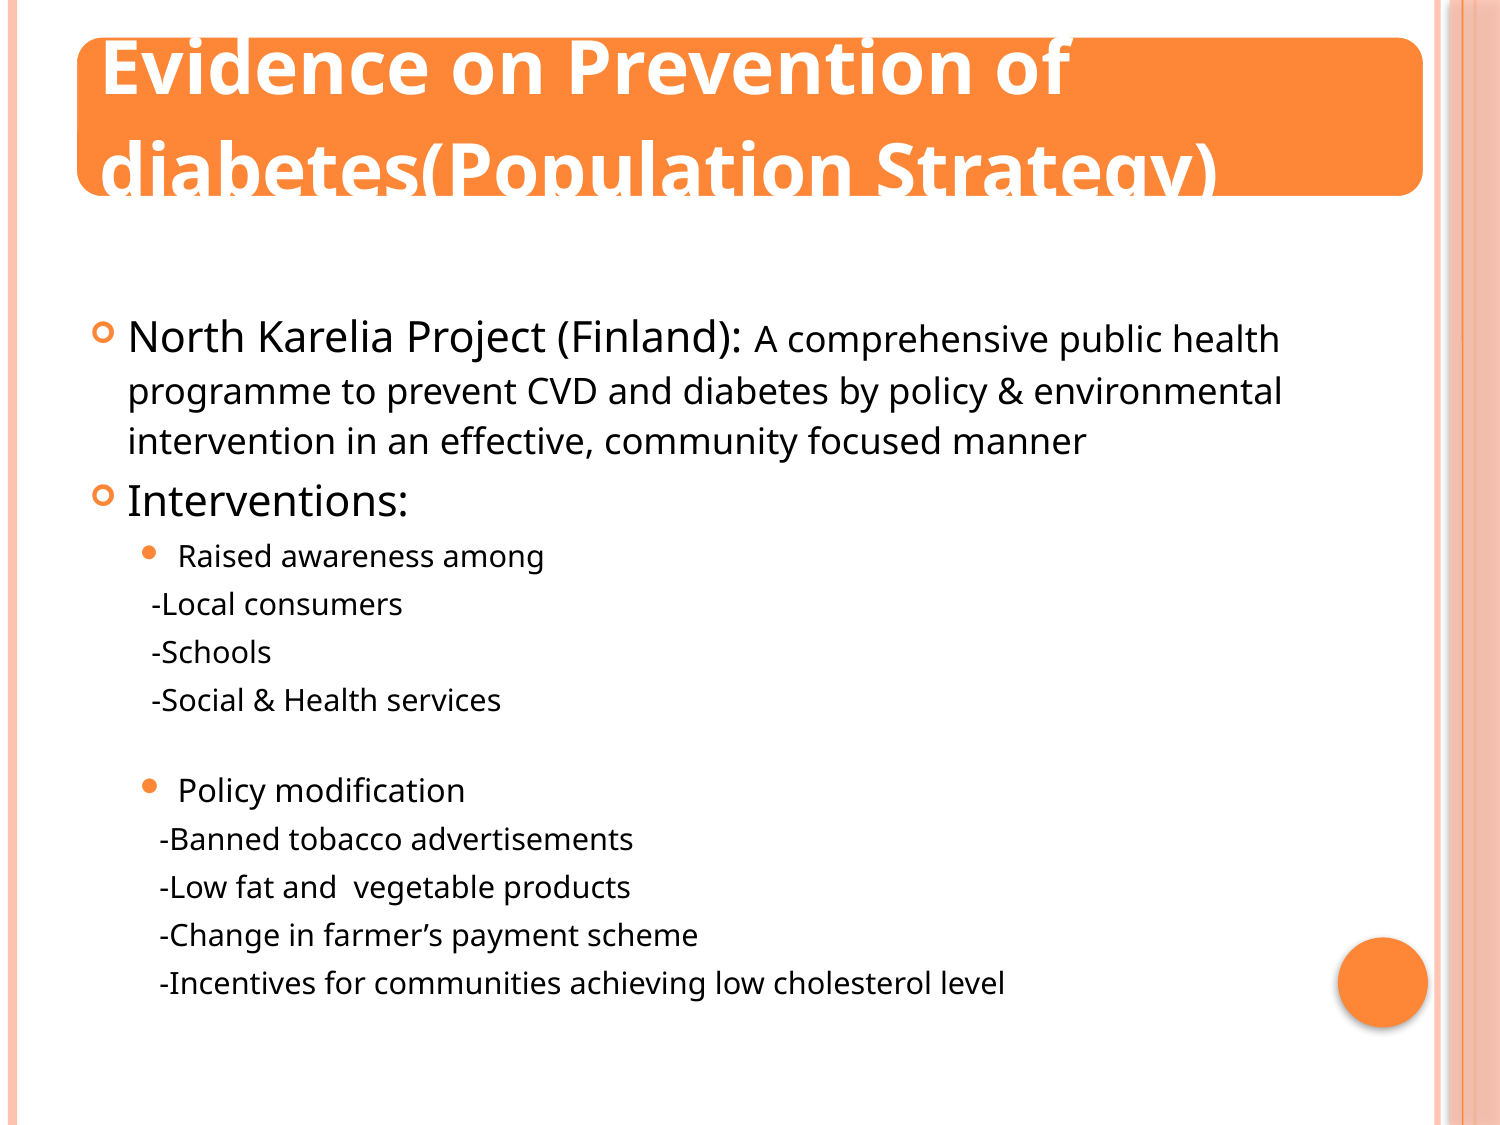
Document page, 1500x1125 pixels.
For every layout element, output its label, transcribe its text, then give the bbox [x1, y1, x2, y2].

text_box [74, 35, 1426, 199]
list North Karelia Project (Finland): A comprehensive public health programme to prevent CVD and diabetes by policy & environmental intervention in an effective, community focused manner Interventions: Raised awareness among -Local consumers -Schools -Social & Health services Policy modification -Banned tobacco advertisements -Low fat and vegetable products -Change in farmer’s payment scheme -Incentives for communities achieving low cholesterol level [75, 262, 1300, 1062]
